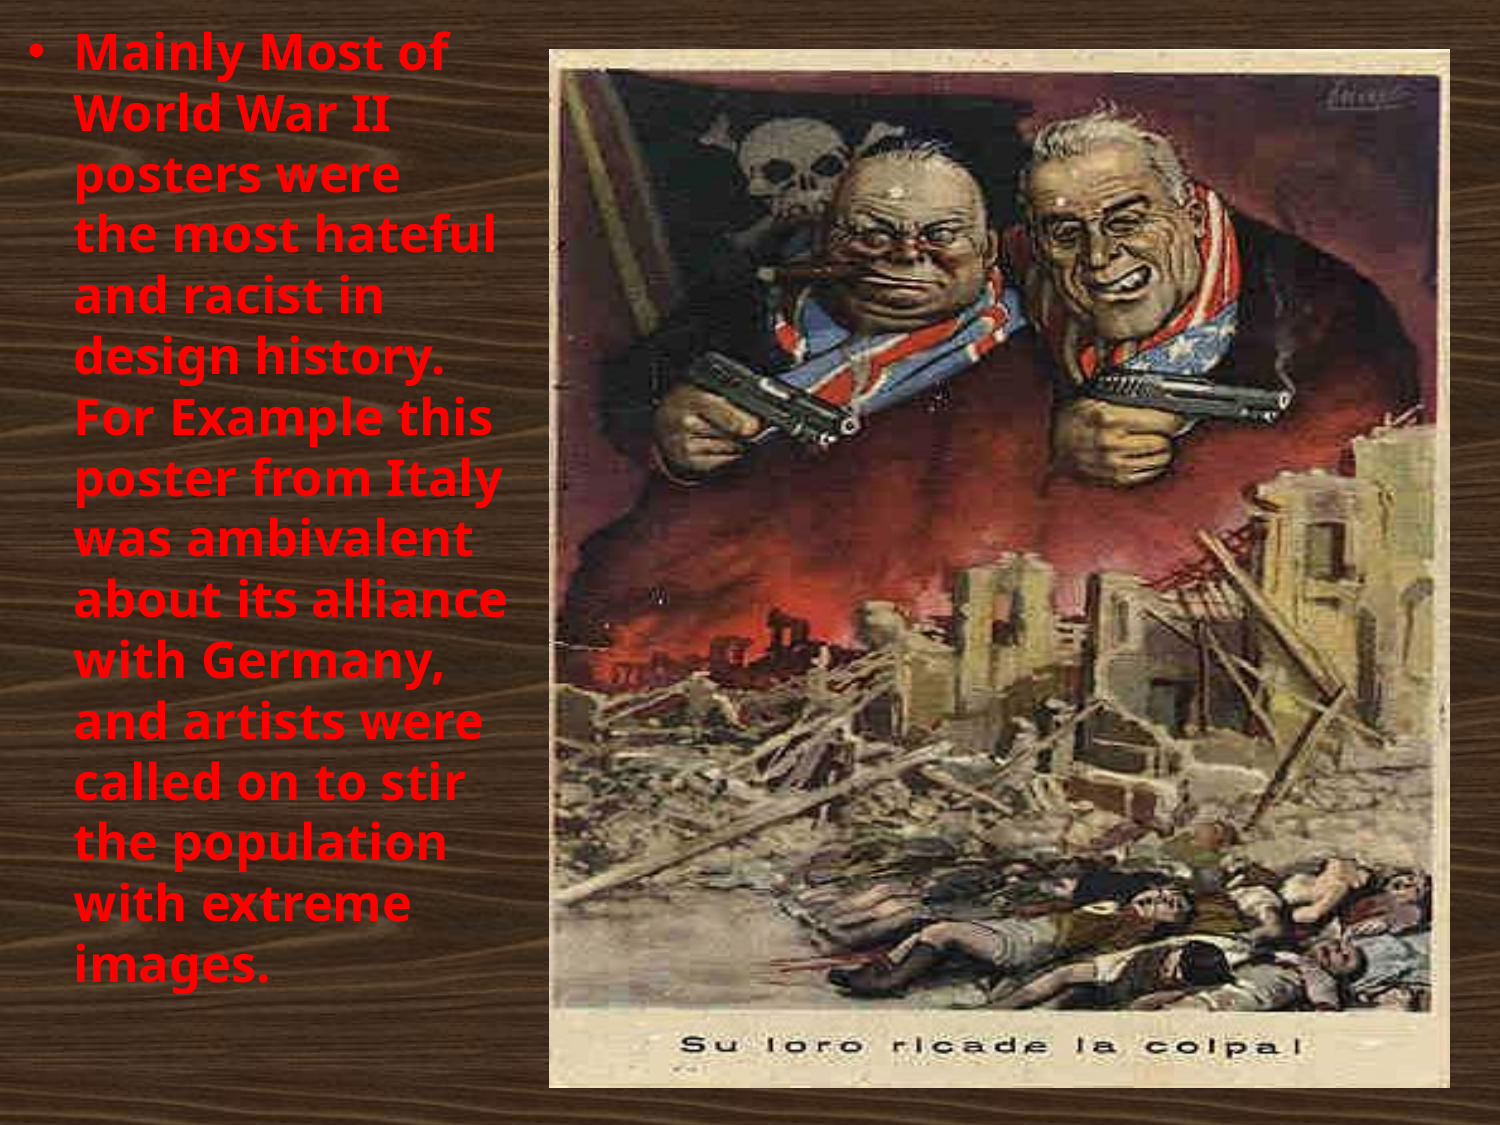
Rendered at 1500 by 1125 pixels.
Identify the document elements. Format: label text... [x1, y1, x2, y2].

picture [0, 0, 1500, 1125]
list Mainly Most of World War II posters were the most hateful and racist in design history. For Example this poster from Italy was ambivalent about its alliance with Germany, and artists were called on to stir the population with extreme images. [12, 12, 525, 1125]
